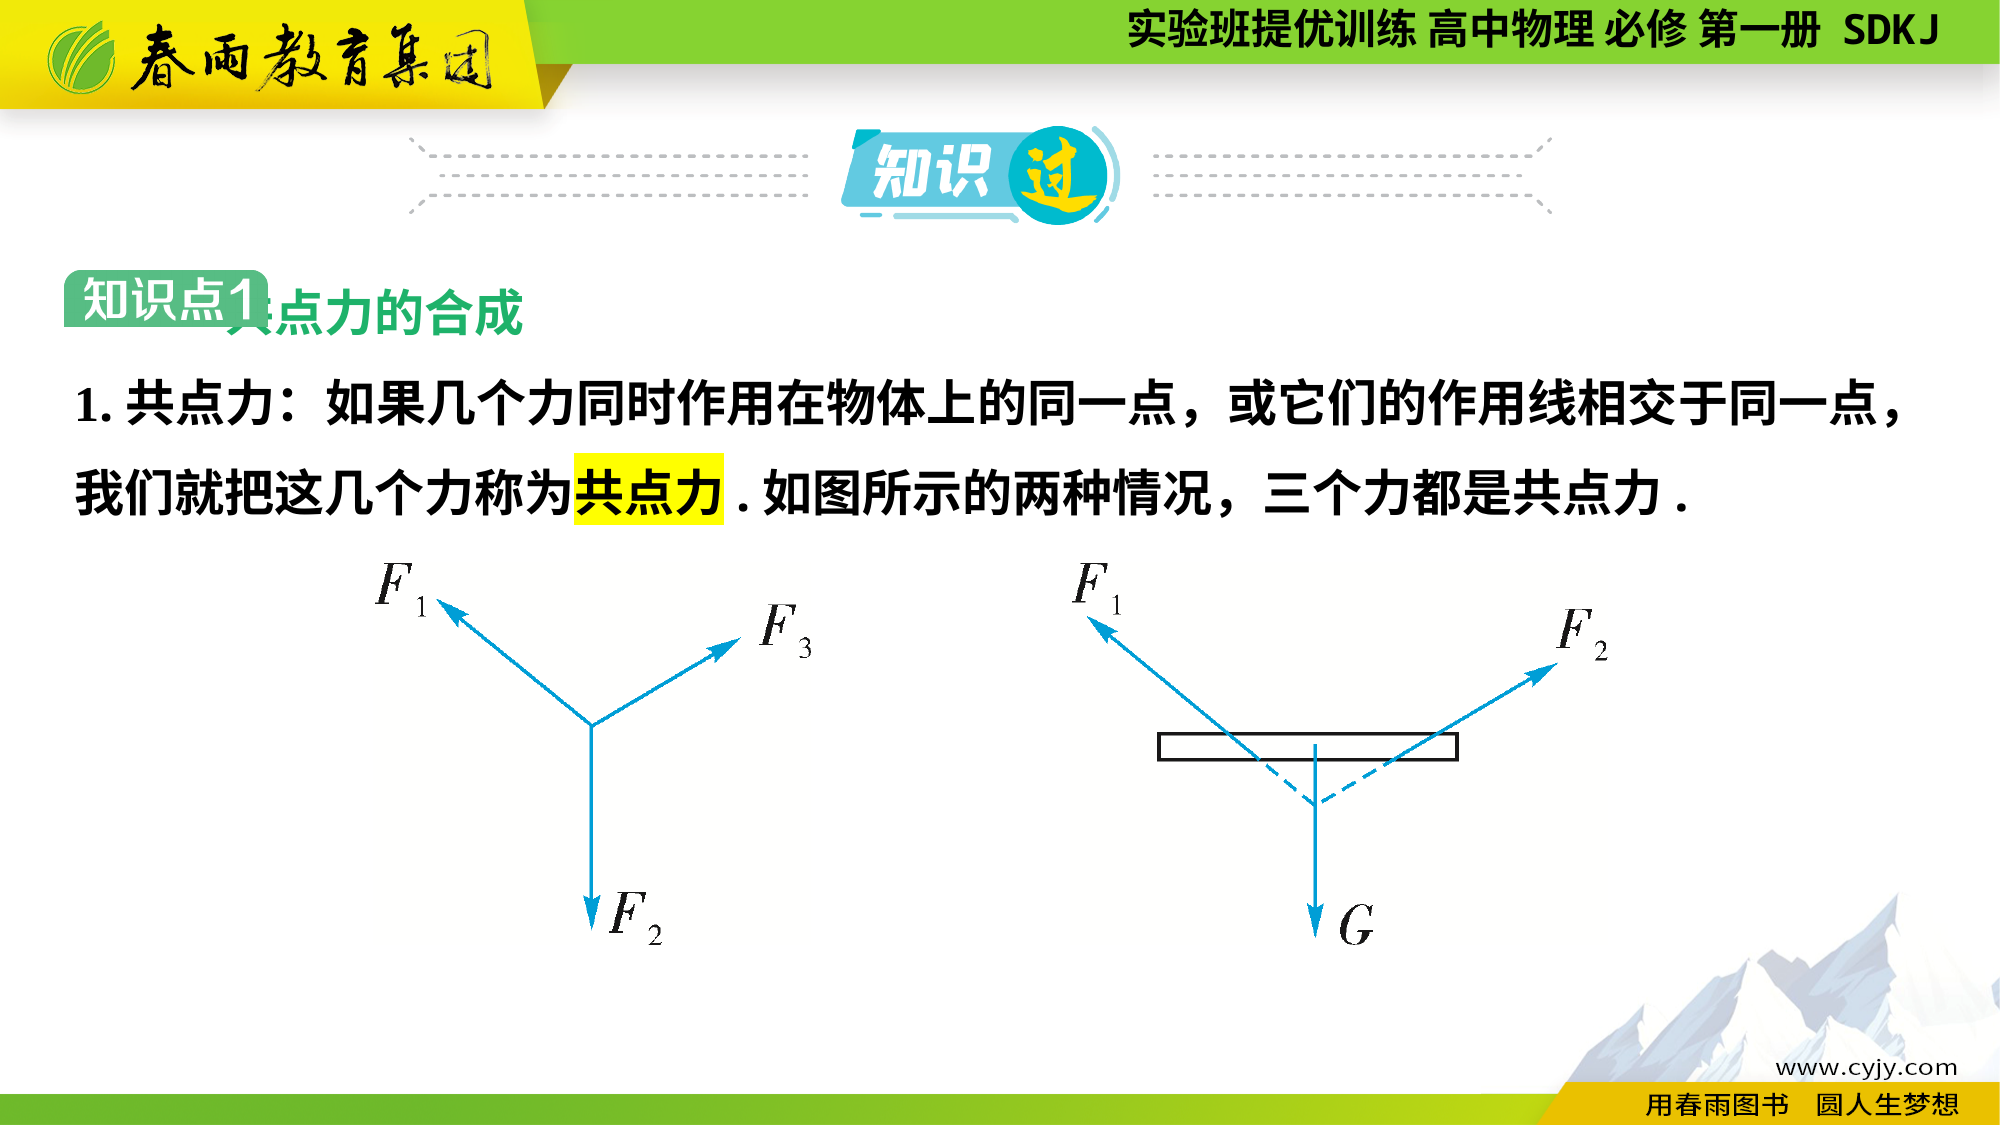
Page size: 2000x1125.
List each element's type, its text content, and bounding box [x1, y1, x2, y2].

picture [0, 0, 2000, 1125]
list 共点力的合成 1.共点力：如果几个力同时作用在物体上的同一点，或它们的作用线相交于同一点，我们就把这几个力称为共点力.如图所示的两种情况，三个力都是共点力. [59, 243, 1944, 520]
